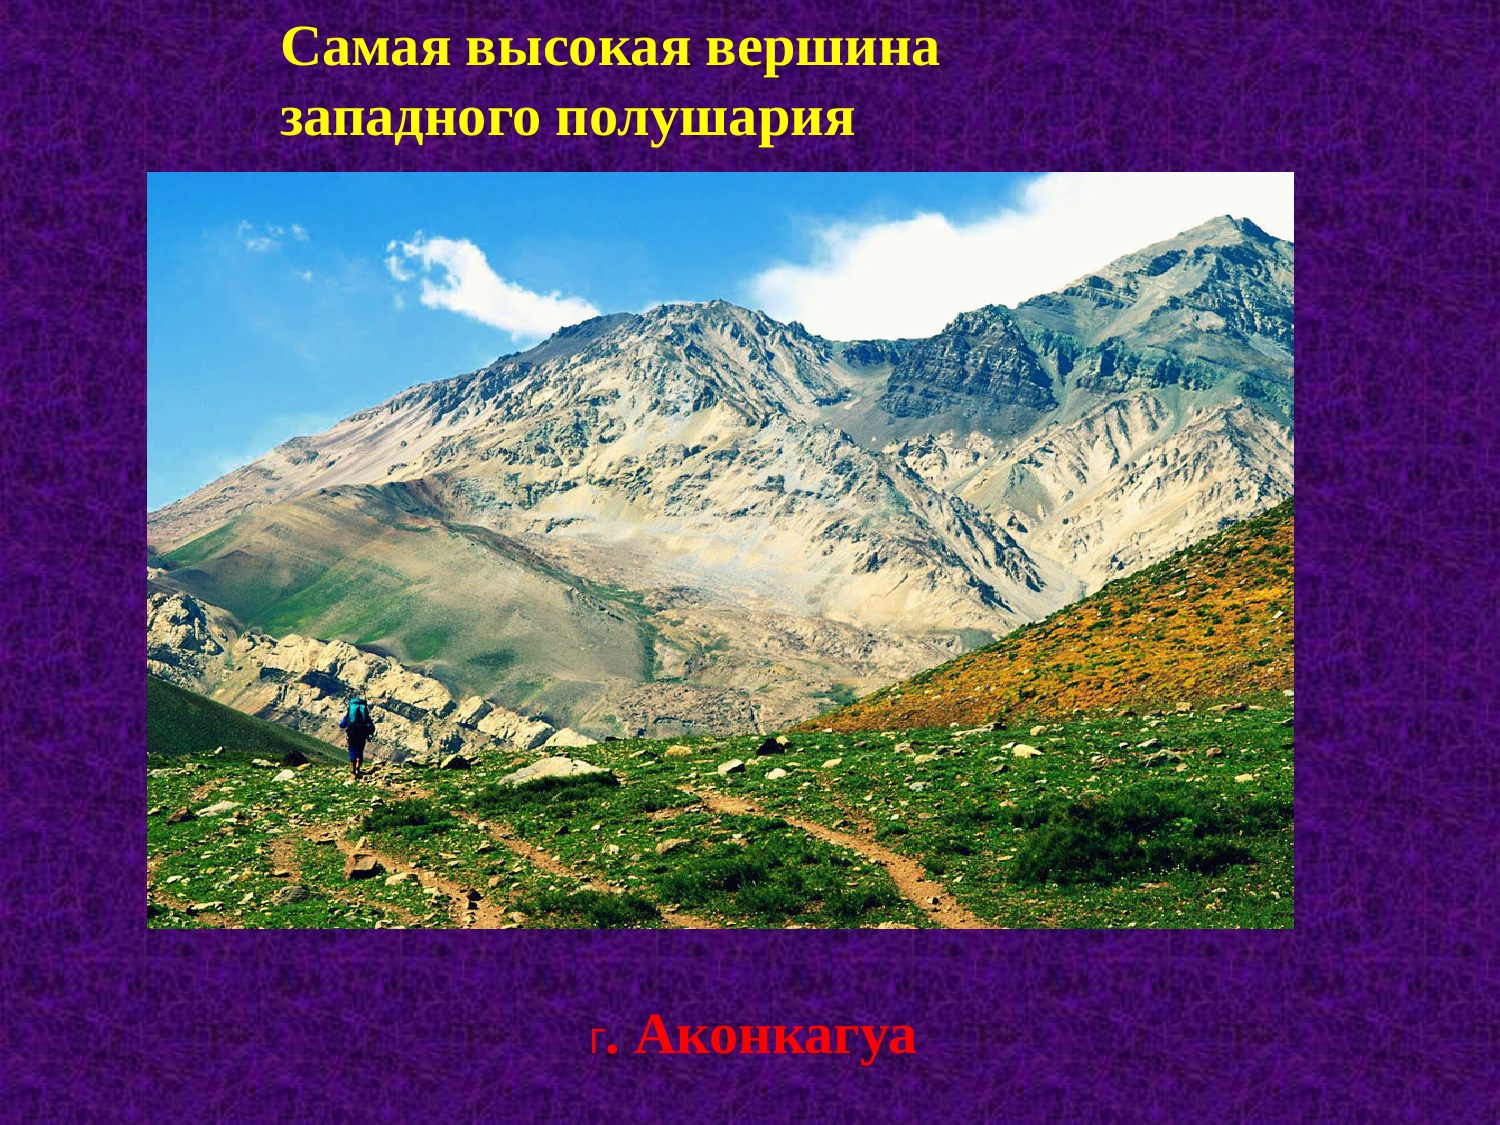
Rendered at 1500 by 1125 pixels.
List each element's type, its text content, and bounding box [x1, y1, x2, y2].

picture [0, 0, 1500, 1125]
text_box Г. Аконкагуа [574, 987, 934, 1073]
text_box Самая высокая вершина западного полушария [265, 0, 1053, 155]
